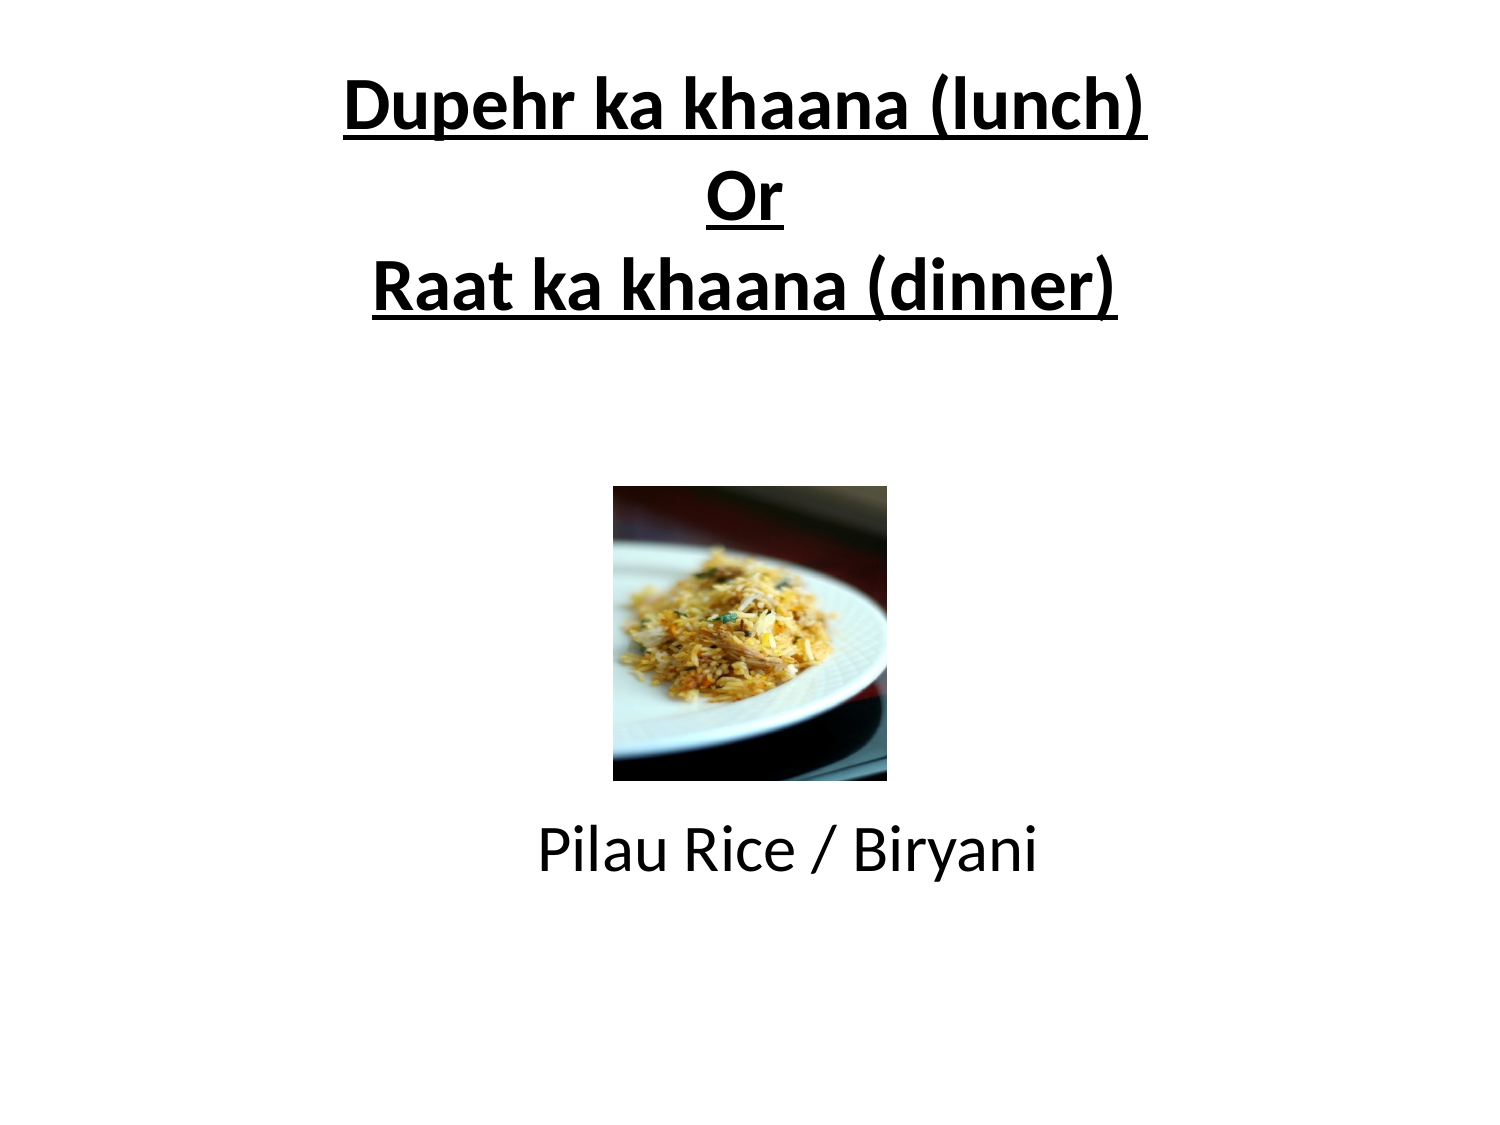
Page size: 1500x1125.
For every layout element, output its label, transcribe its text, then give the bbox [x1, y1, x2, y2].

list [613, 486, 887, 781]
text_box Pilau Rice / Biryani [339, 797, 1102, 893]
title Dupehr ka khaana (lunch) Or Raat ka khaana (dinner) [70, 46, 1421, 424]
